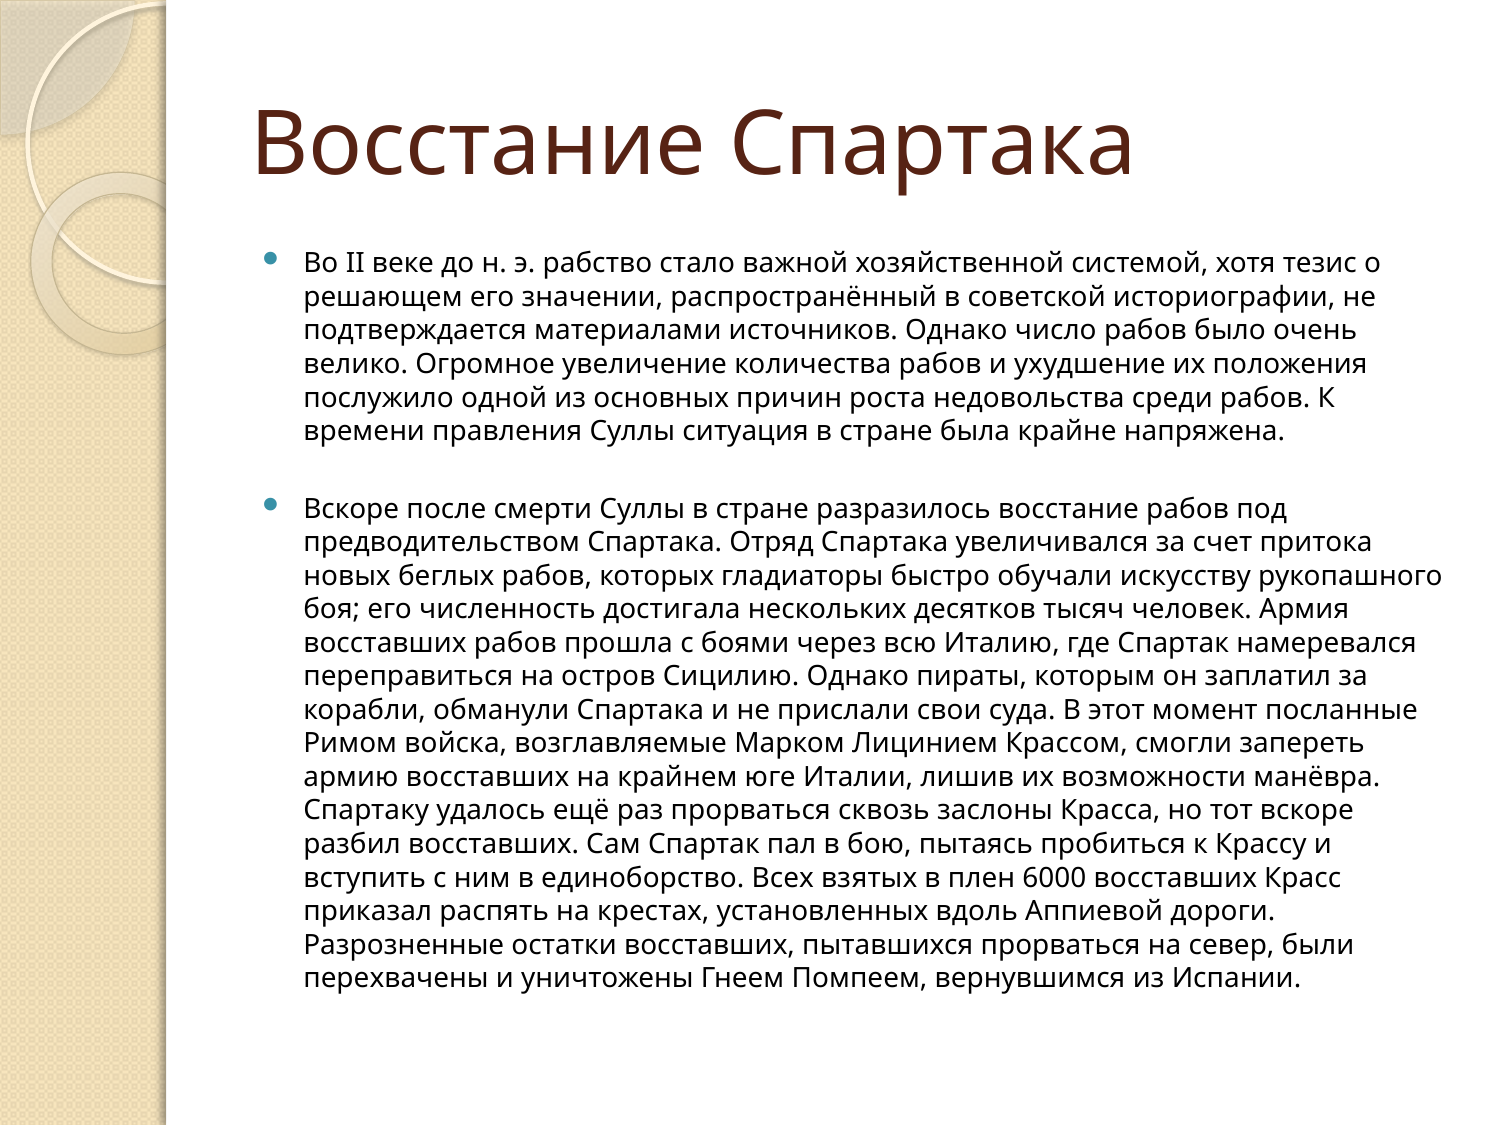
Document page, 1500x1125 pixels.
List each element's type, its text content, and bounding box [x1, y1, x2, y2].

list Во II веке до н. э. рабство стало важной хозяйственной системой, хотя тезис о решающем его значении, распространённый в советской историографии, не подтверждается материалами источников. Однако число рабов было очень велико. Огромное увеличение количества рабов и ухудшение их положения послужило одной из основных причин роста недовольства среди рабов. К времени правления Суллы ситуация в стране была крайне напряжена. Вскоре после смерти Суллы в стране разразилось восстание рабов под предводительством Спартака. Отряд Спартака увеличивался за счет притока новых беглых рабов, которых гладиаторы быстро обучали искусству рукопашного боя; его численность достигала нескольких десятков тысяч человек. Армия восставших рабов прошла с боями через всю Италию, где Спартак намеревался переправиться на остров Сицилию. Однако пираты, которым он заплатил за корабли, обманули Спартака и не прислали свои суда. В этот момент посланные Римом войска, возглавляемые Марком Лицинием Крассом, смогли запереть армию восставших на крайнем юге Италии, лишив их возможности манёвра. Спартаку удалось ещё раз прорваться сквозь заслоны Красса, но тот вскоре разбил восставших. Сам Спартак пал в бою, пытаясь пробиться к Крассу и вступить с ним в единоборство. Всех взятых в плен 6000 восставших Красс приказал распять на крестах, установленных вдоль Аппиевой дороги. Разрозненные остатки восставших, пытавшихся прорваться на север, были перехвачены и уничтожены Гнеем Помпеем, вернувшимся из Испании. [235, 237, 1466, 1025]
title Восстание Спартака [235, 45, 1466, 233]
